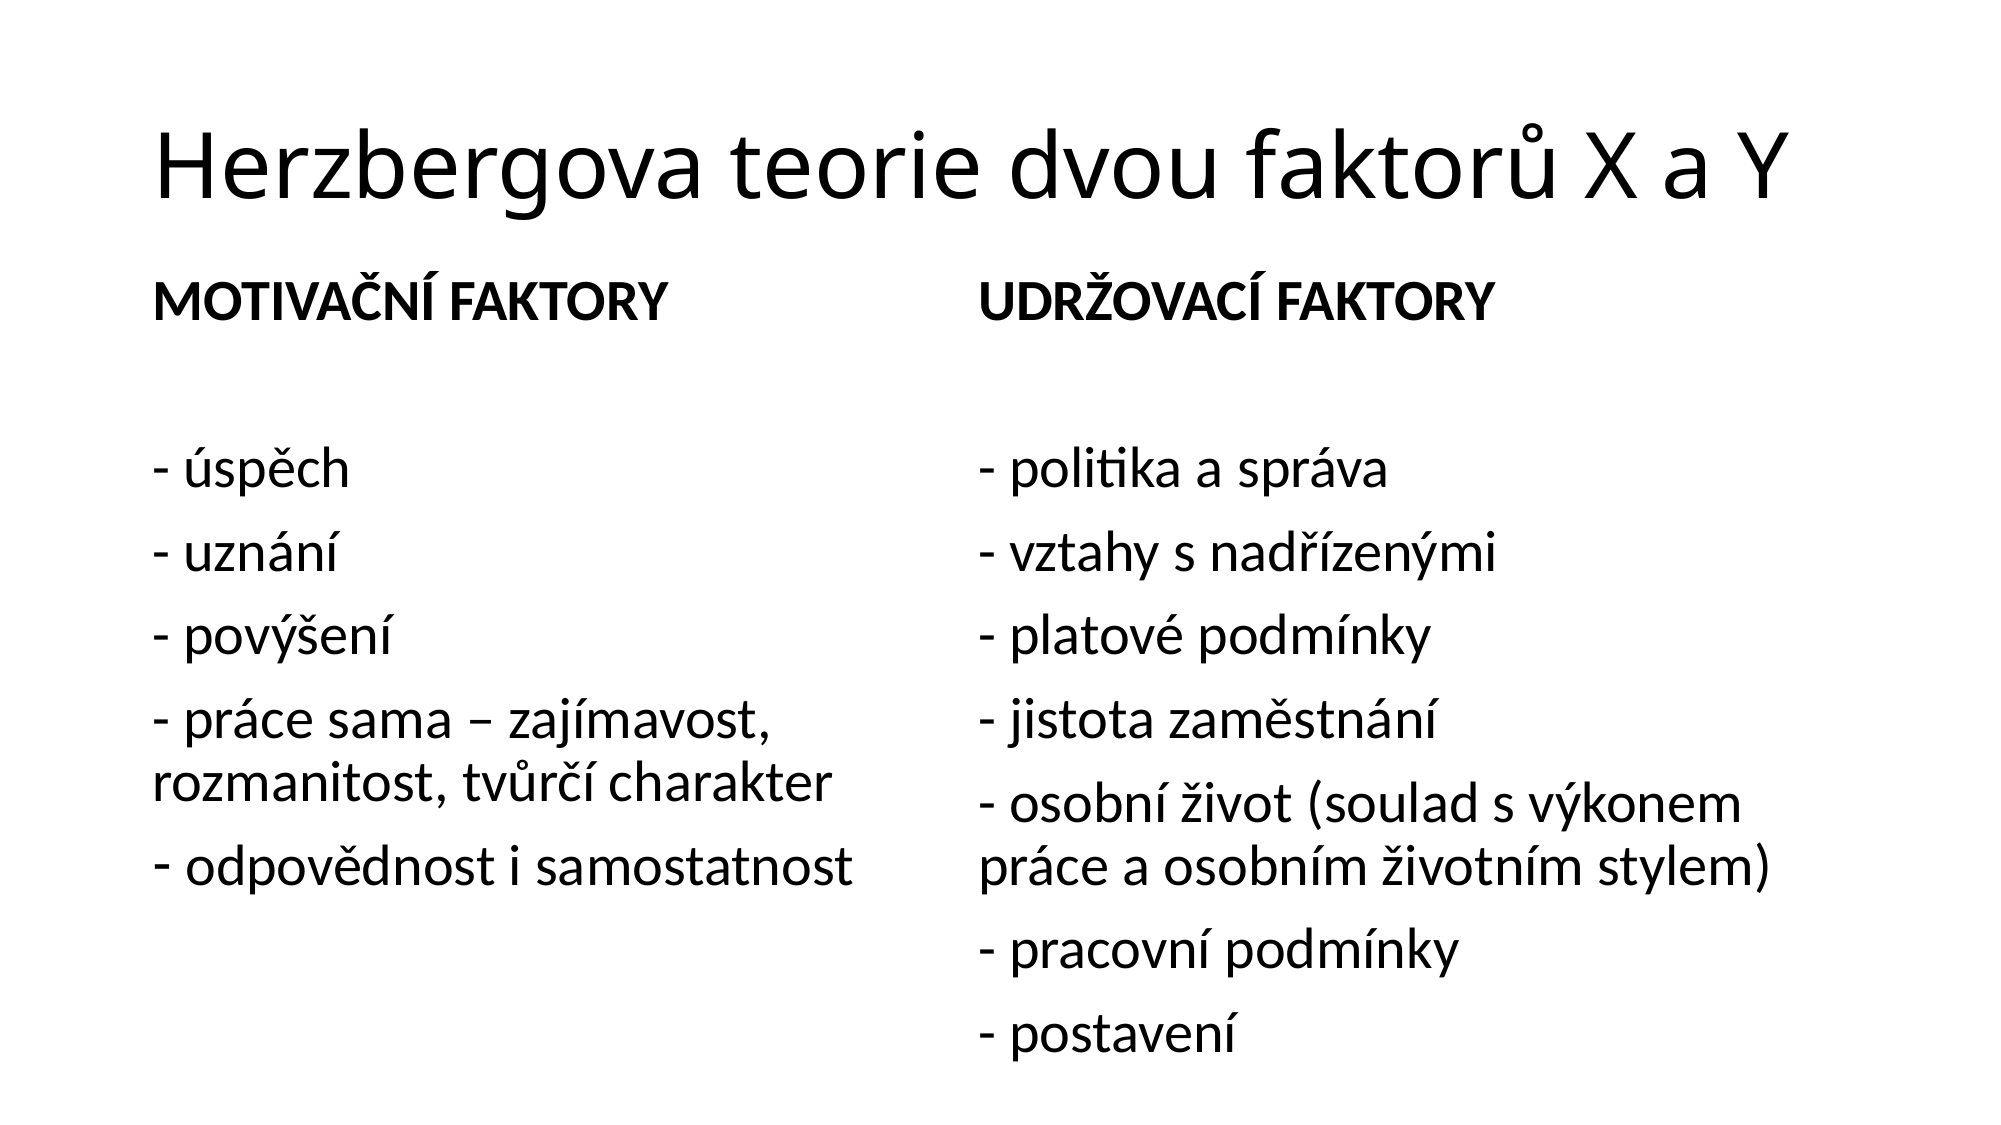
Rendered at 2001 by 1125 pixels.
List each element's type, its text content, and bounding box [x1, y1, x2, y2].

title Herzbergova teorie dvou faktorů X a Y [137, 59, 1863, 278]
list MOTIVAČNÍ FAKTORY - úspěch - uznání - povýšení - práce sama – zajímavost, rozmanitost, tvůrčí charakter odpovědnost i samostatnost UDRŽOVACÍ FAKTORY - politika a správa - vztahy s nadřízenými - platové podmínky - jistota zaměstnání - osobní život (soulad s výkonem práce a osobním životním stylem) - pracovní podmínky - postavení [137, 262, 1819, 1083]
